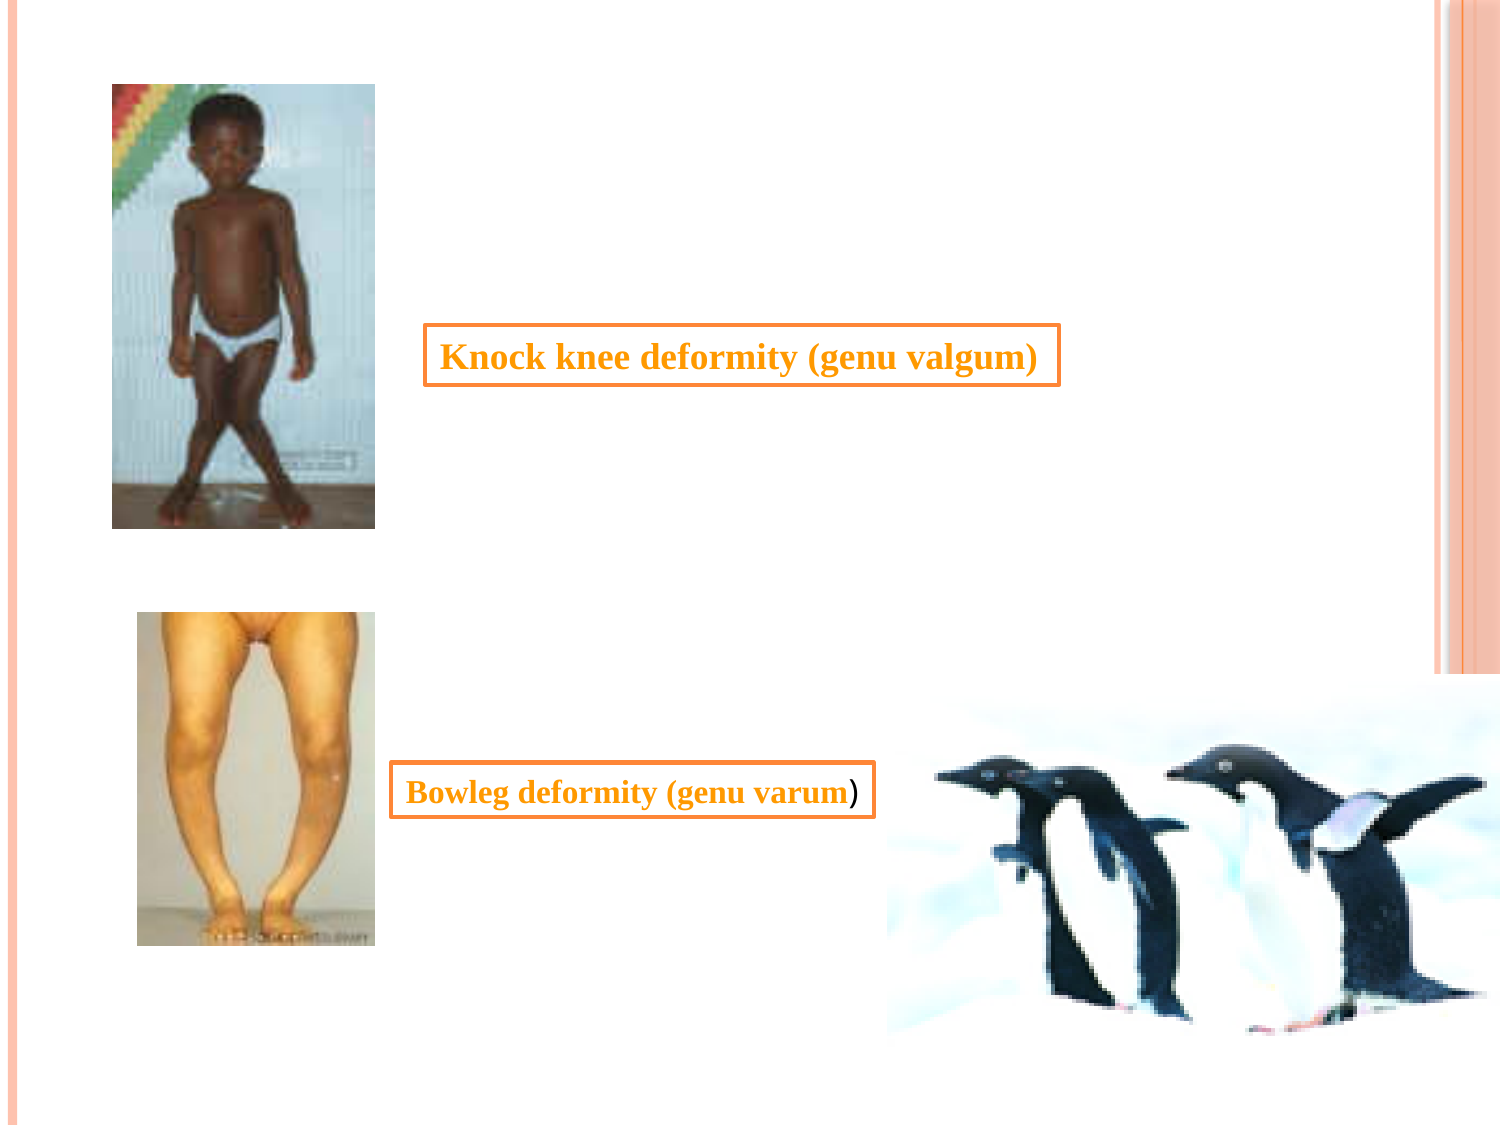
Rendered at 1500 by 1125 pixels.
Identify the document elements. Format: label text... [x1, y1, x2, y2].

picture [111, 83, 376, 529]
text_box Bowleg deformity (genu varum) [389, 760, 876, 819]
text_box Knock knee deformity (genu valgum) [423, 323, 1061, 387]
picture [136, 611, 376, 947]
picture [887, 674, 1500, 1125]
